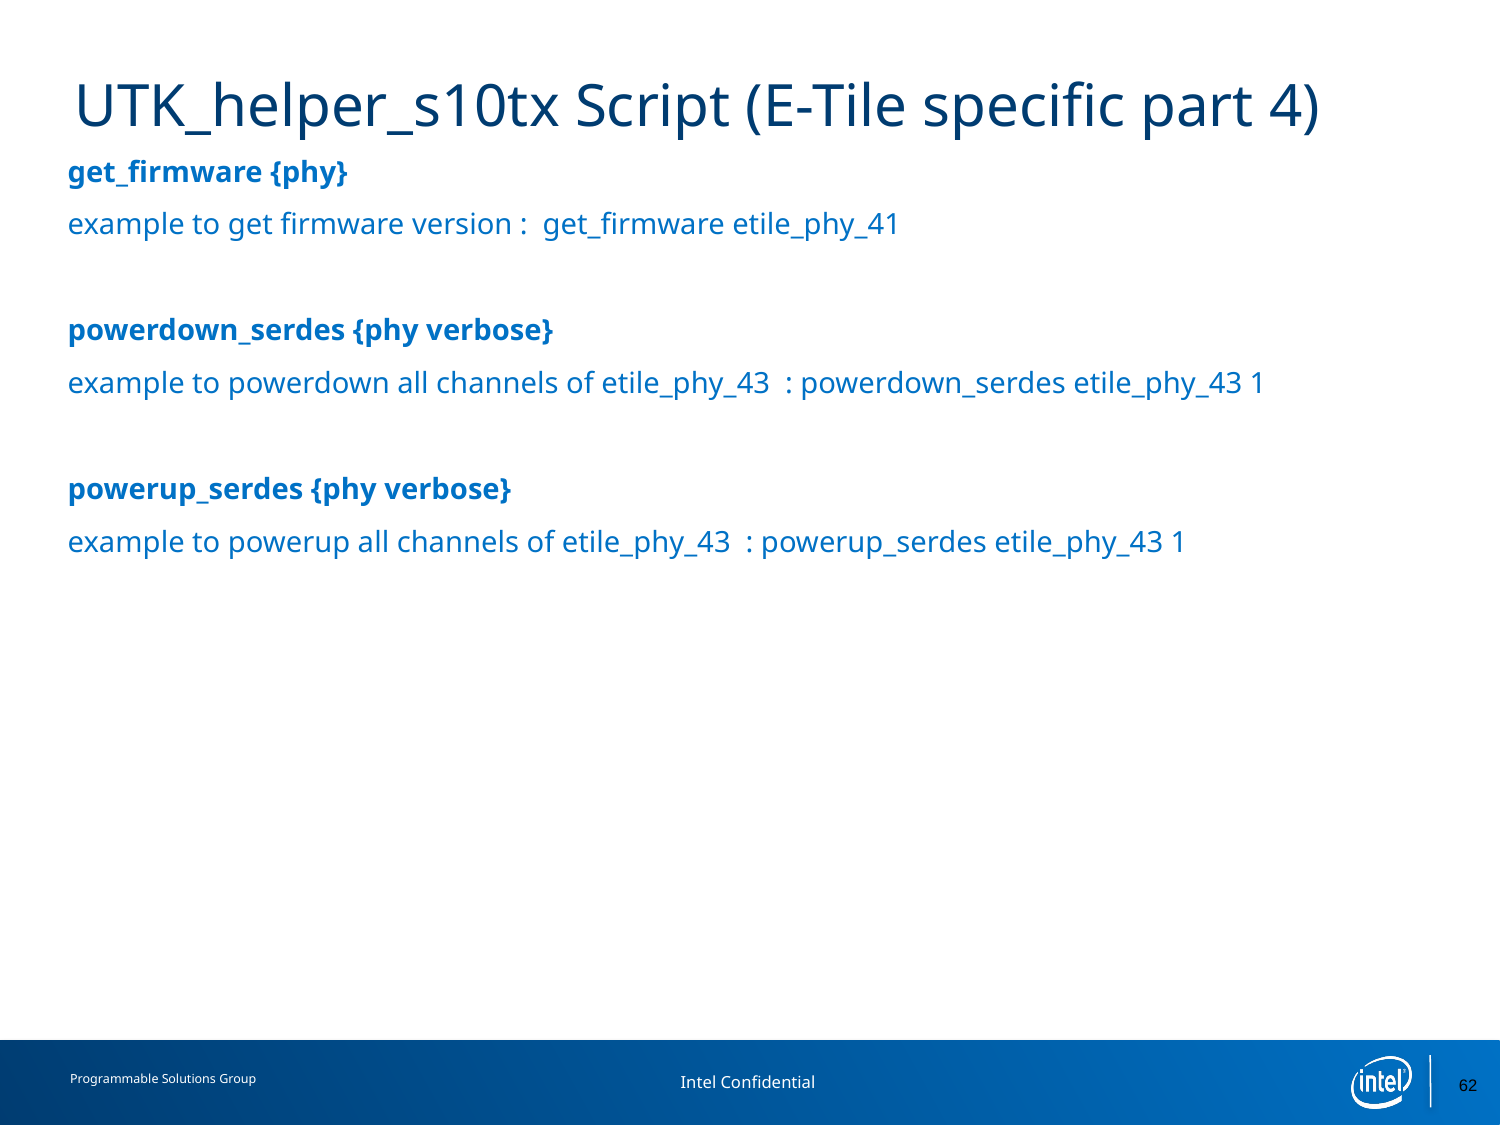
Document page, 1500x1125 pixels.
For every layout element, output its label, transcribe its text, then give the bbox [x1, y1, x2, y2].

title UTK_helper_s10tx Script (E-Tile specific part 4) [74, 67, 1425, 159]
list get_firmware {phy} example to get firmware version : get_firmware etile_phy_41 powerdown_serdes {phy verbose} example to powerdown all channels of etile_phy_43 : powerdown_serdes etile_phy_43 1 powerup_serdes {phy verbose} example to powerup all channels of etile_phy_43 : powerup_serdes etile_phy_43 1 [67, 159, 1463, 1033]
slide_number 62 [1127, 1055, 1478, 1116]
